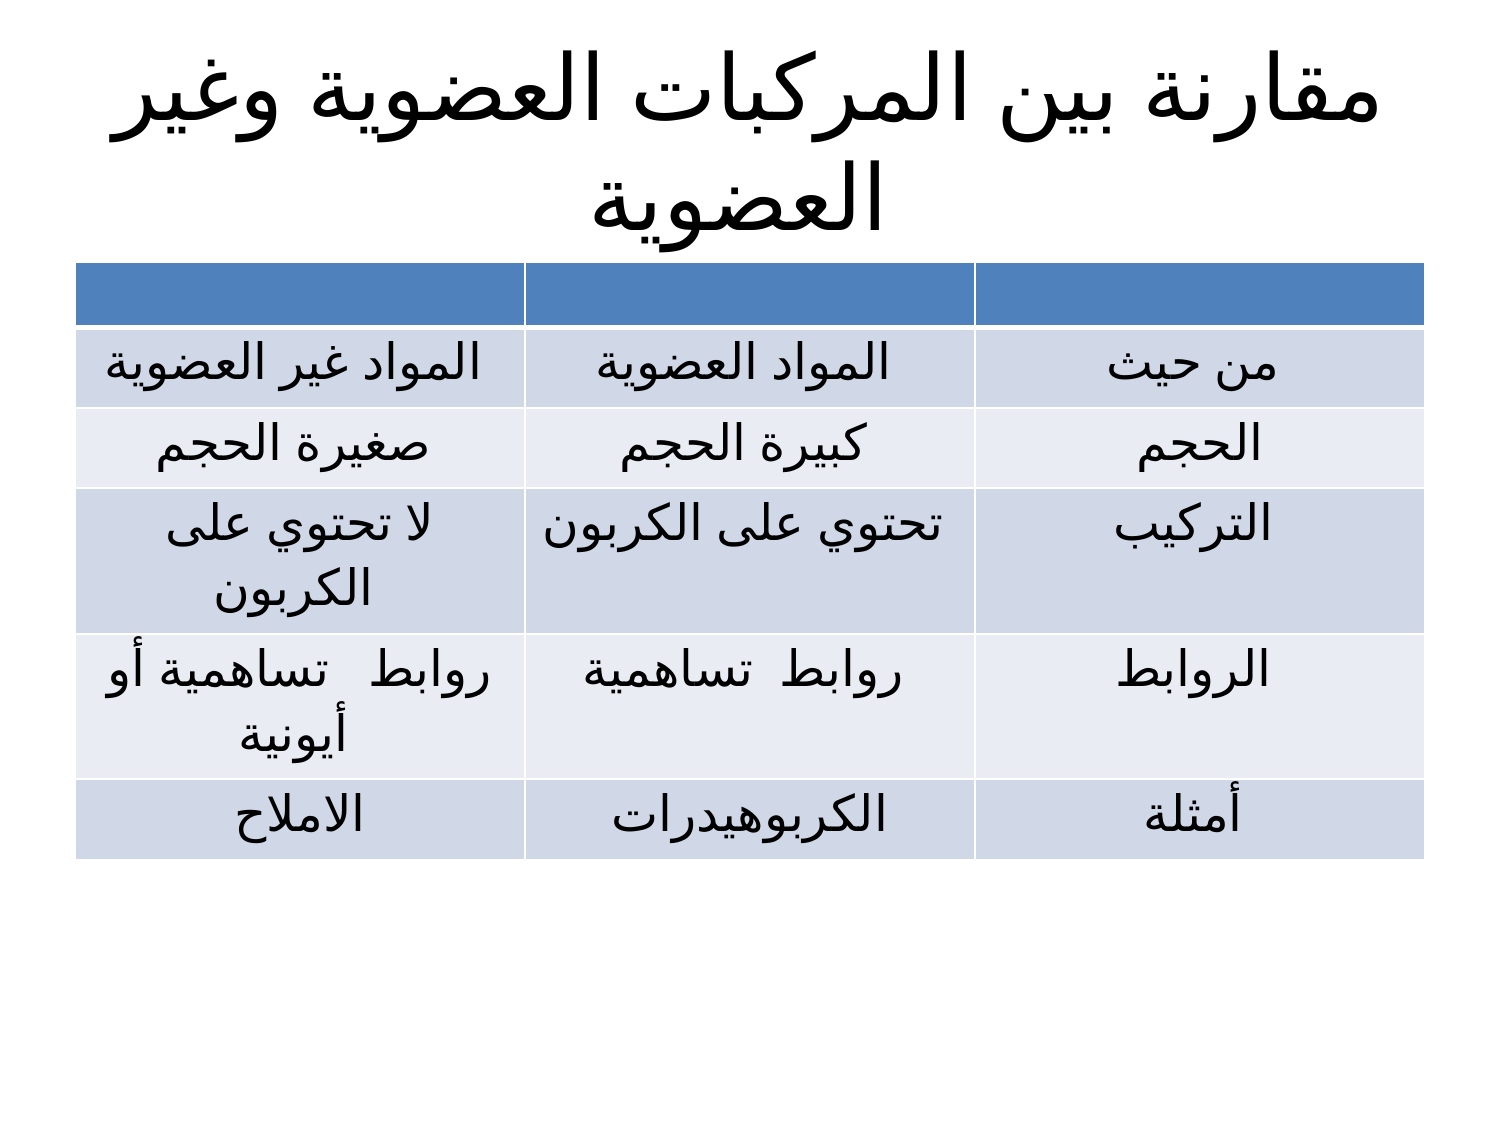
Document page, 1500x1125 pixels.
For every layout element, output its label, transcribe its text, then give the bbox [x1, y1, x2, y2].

table_header [526, 263, 974, 325]
table_cell الروابط [976, 635, 1424, 778]
table_header [976, 263, 1424, 325]
table_cell المواد غير العضوية [76, 330, 524, 407]
table_header [76, 263, 524, 325]
table_cell المواد العضوية [526, 330, 974, 407]
table_cell روابط تساهمية [526, 635, 974, 778]
table_cell الكربوهيدرات [526, 780, 974, 859]
table_cell الحجم [976, 409, 1424, 487]
table_cell التركيب [976, 489, 1424, 633]
table_cell كبيرة الحجم [526, 409, 974, 487]
table_cell لا تحتوي على الكربون [76, 489, 524, 633]
table_cell من حيث [976, 330, 1424, 407]
table_cell الاملاح [76, 780, 524, 859]
table_cell تحتوي على الكربون [526, 489, 974, 633]
title مقارنة بين المركبات العضوية وغير العضوية [75, 45, 1425, 233]
table_cell روابط تساهمية أو أيونية [76, 635, 524, 778]
table_cell أمثلة [976, 780, 1424, 859]
table_cell صغيرة الحجم [76, 409, 524, 487]
